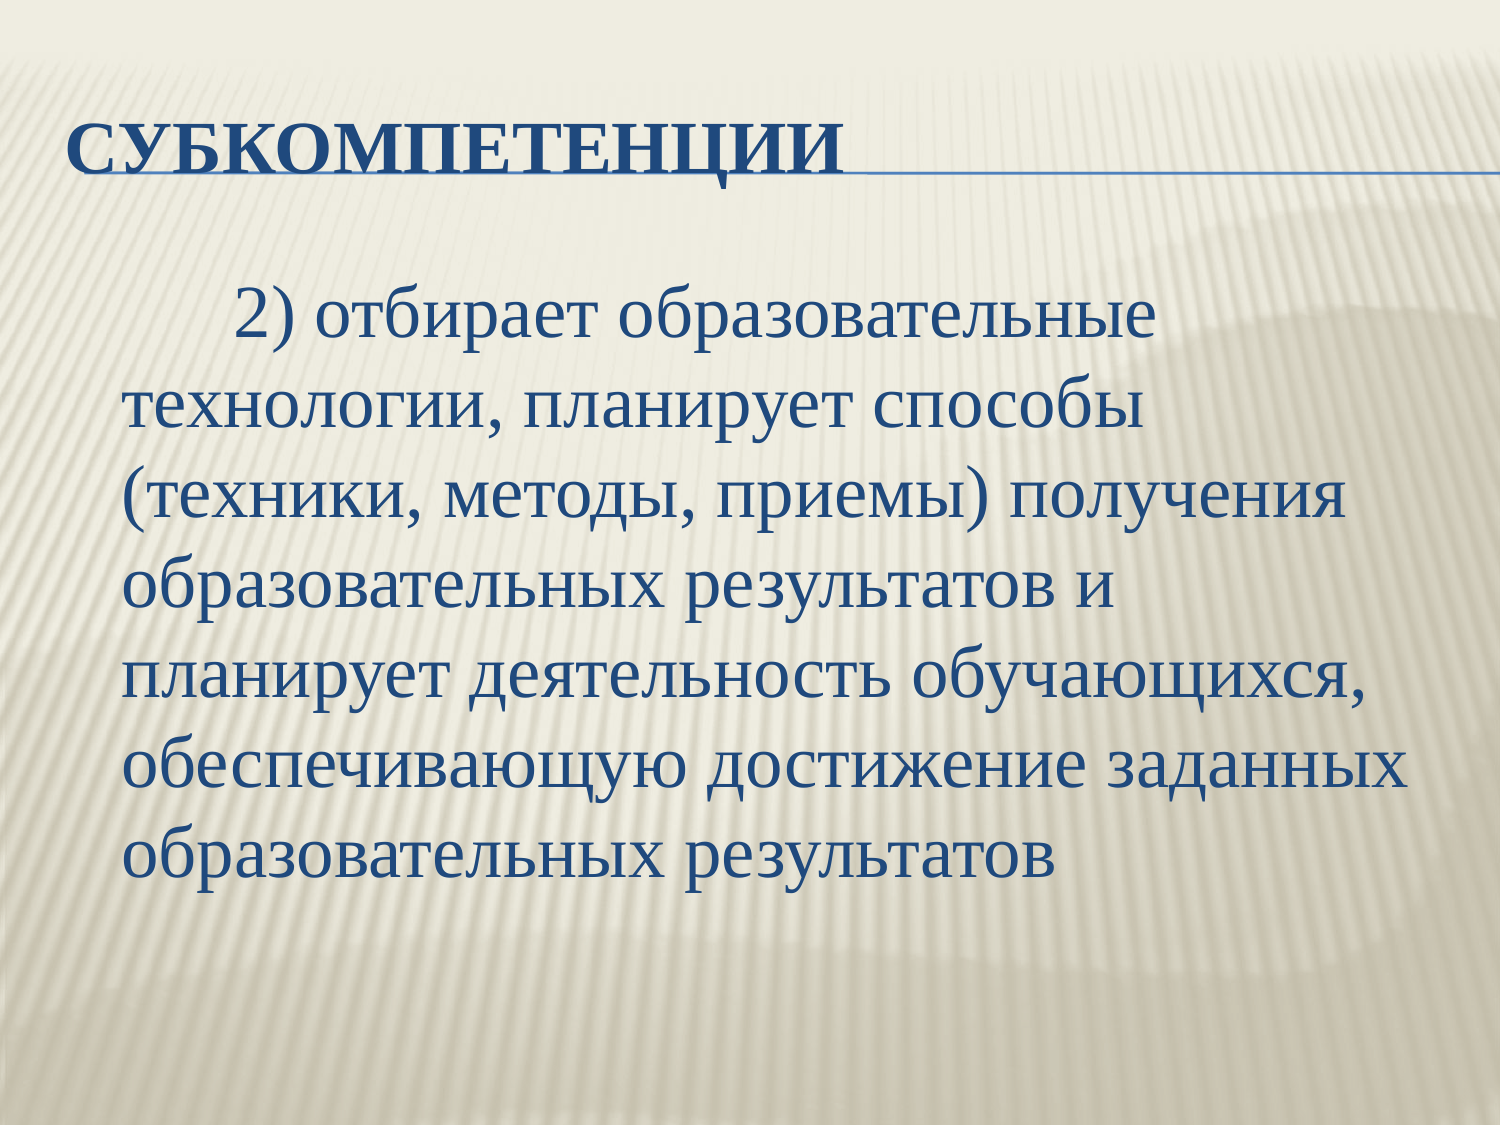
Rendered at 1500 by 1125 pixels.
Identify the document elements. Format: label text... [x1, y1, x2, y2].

list 2) отбирает образовательные технологии, планирует способы (техники, методы, приемы) получения образовательных результатов и планирует деятельность обучающихся, обеспечивающую достижение заданных образовательных результатов [50, 254, 1475, 998]
title Субкомпетенции [50, 75, 1475, 213]
